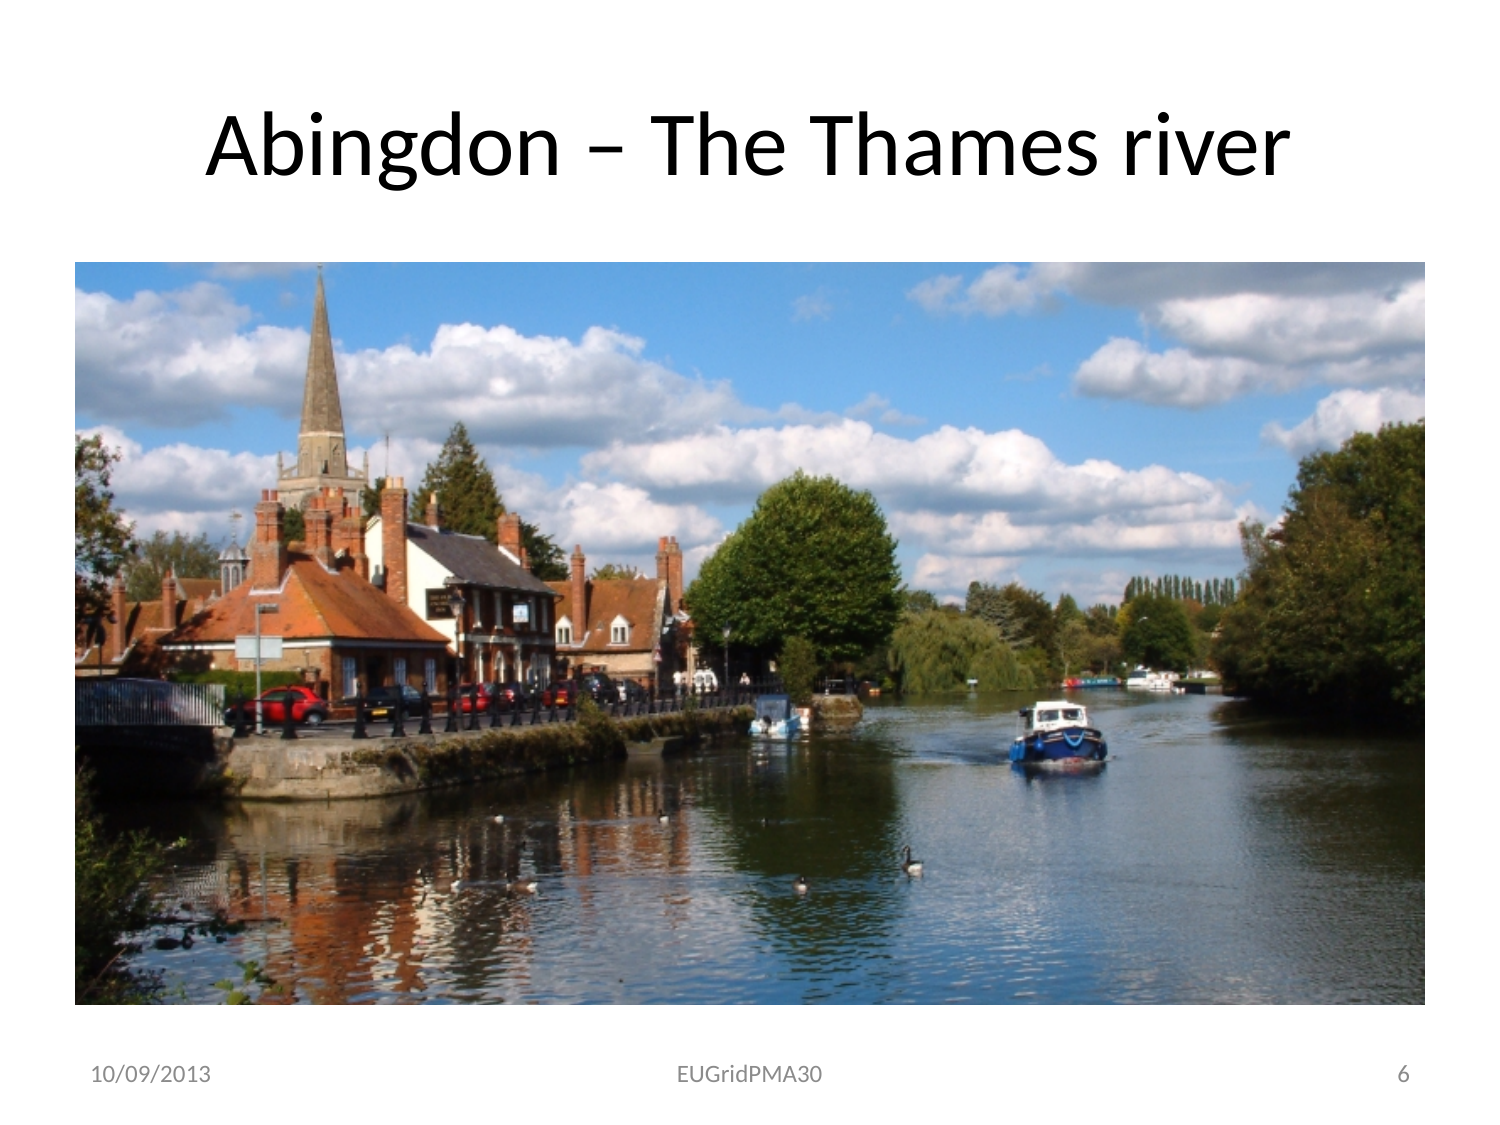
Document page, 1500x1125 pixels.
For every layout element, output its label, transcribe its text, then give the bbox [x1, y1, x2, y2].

footer EUGridPMA30 [512, 1042, 988, 1103]
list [74, 262, 1426, 1006]
slide_number 6 [1074, 1042, 1425, 1103]
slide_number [75, 1042, 425, 1103]
title Abingdon – The Thames river [75, 45, 1425, 233]
